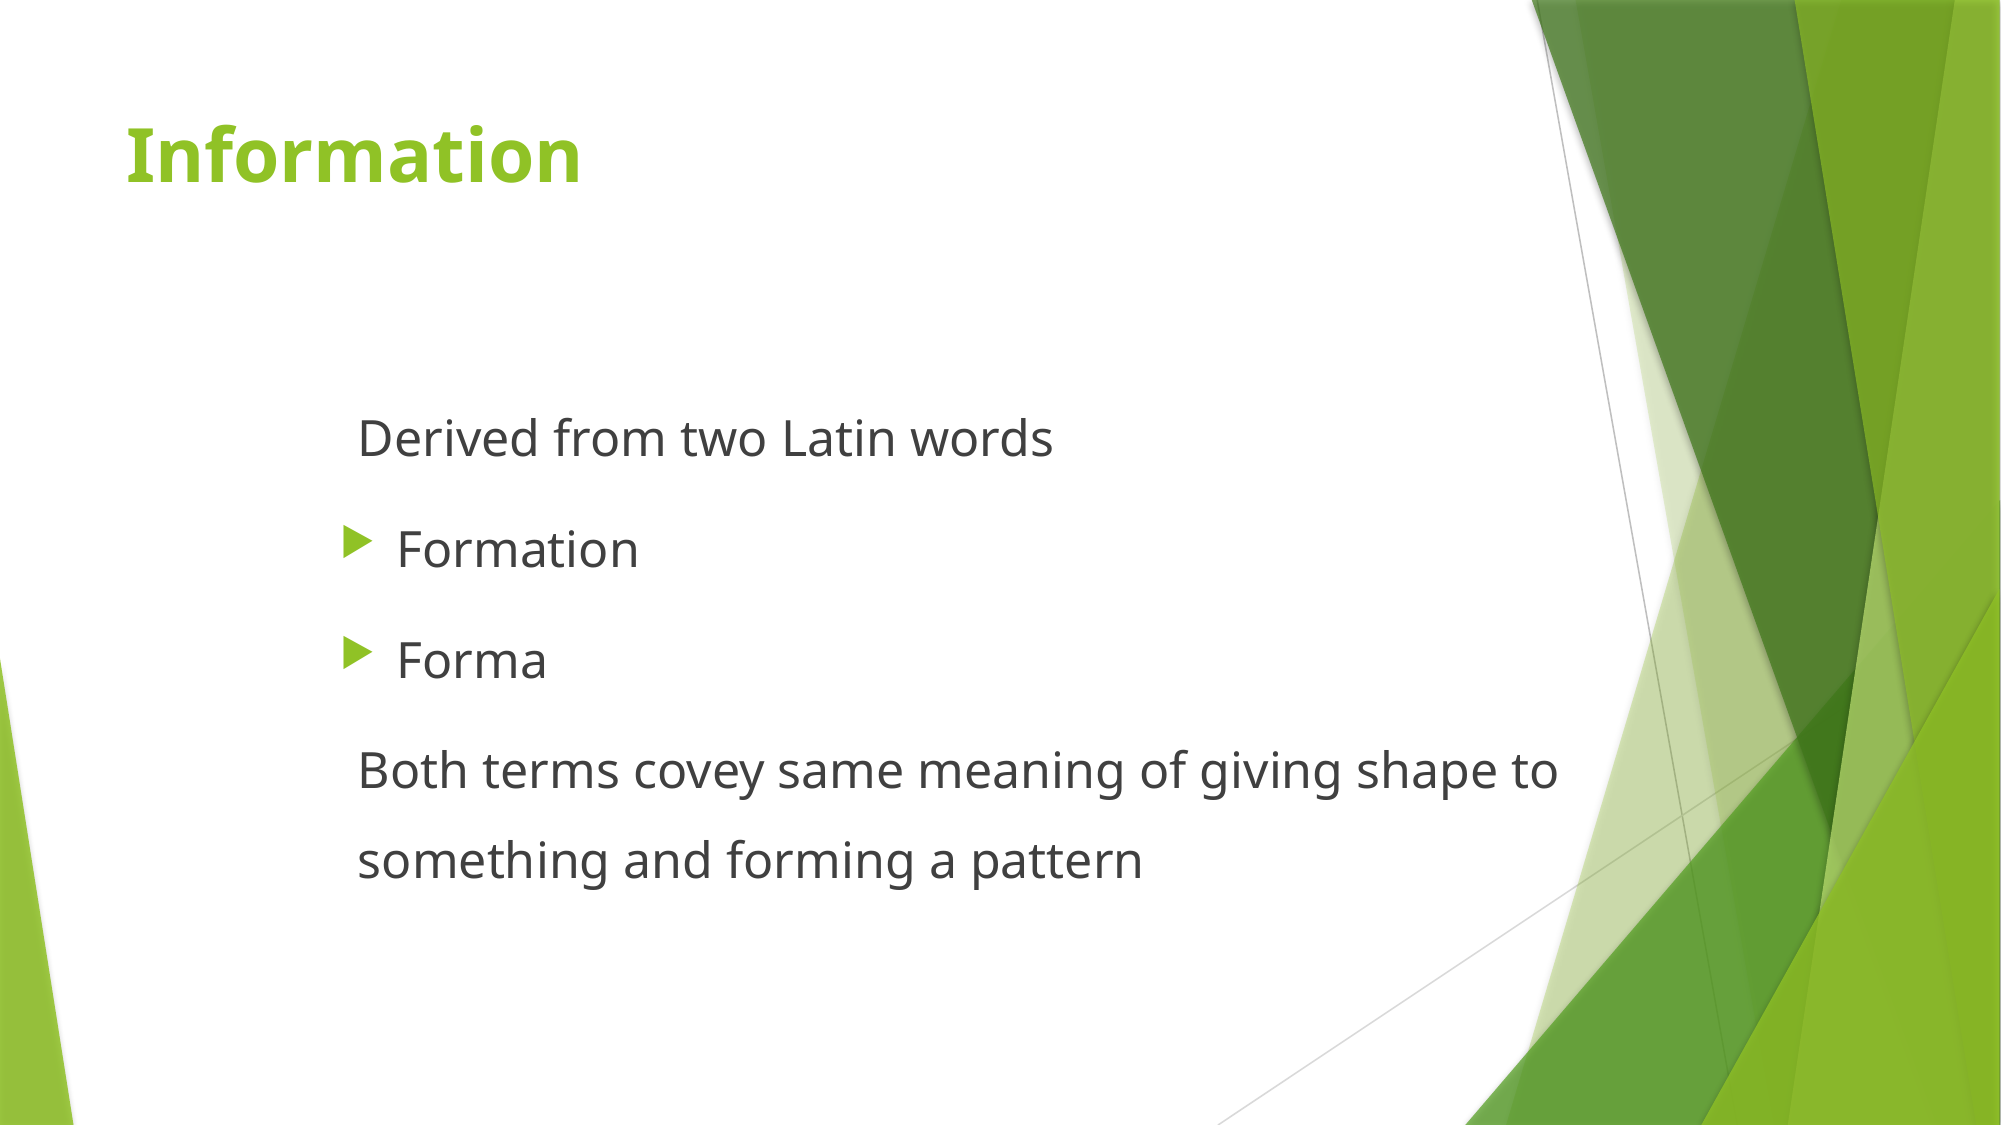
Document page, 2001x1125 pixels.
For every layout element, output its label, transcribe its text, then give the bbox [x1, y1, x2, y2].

list Derived from two Latin words Formation Forma Both terms covey same meaning of giving shape to something and forming a pattern [324, 368, 1675, 1079]
title Information [111, 99, 1522, 317]
